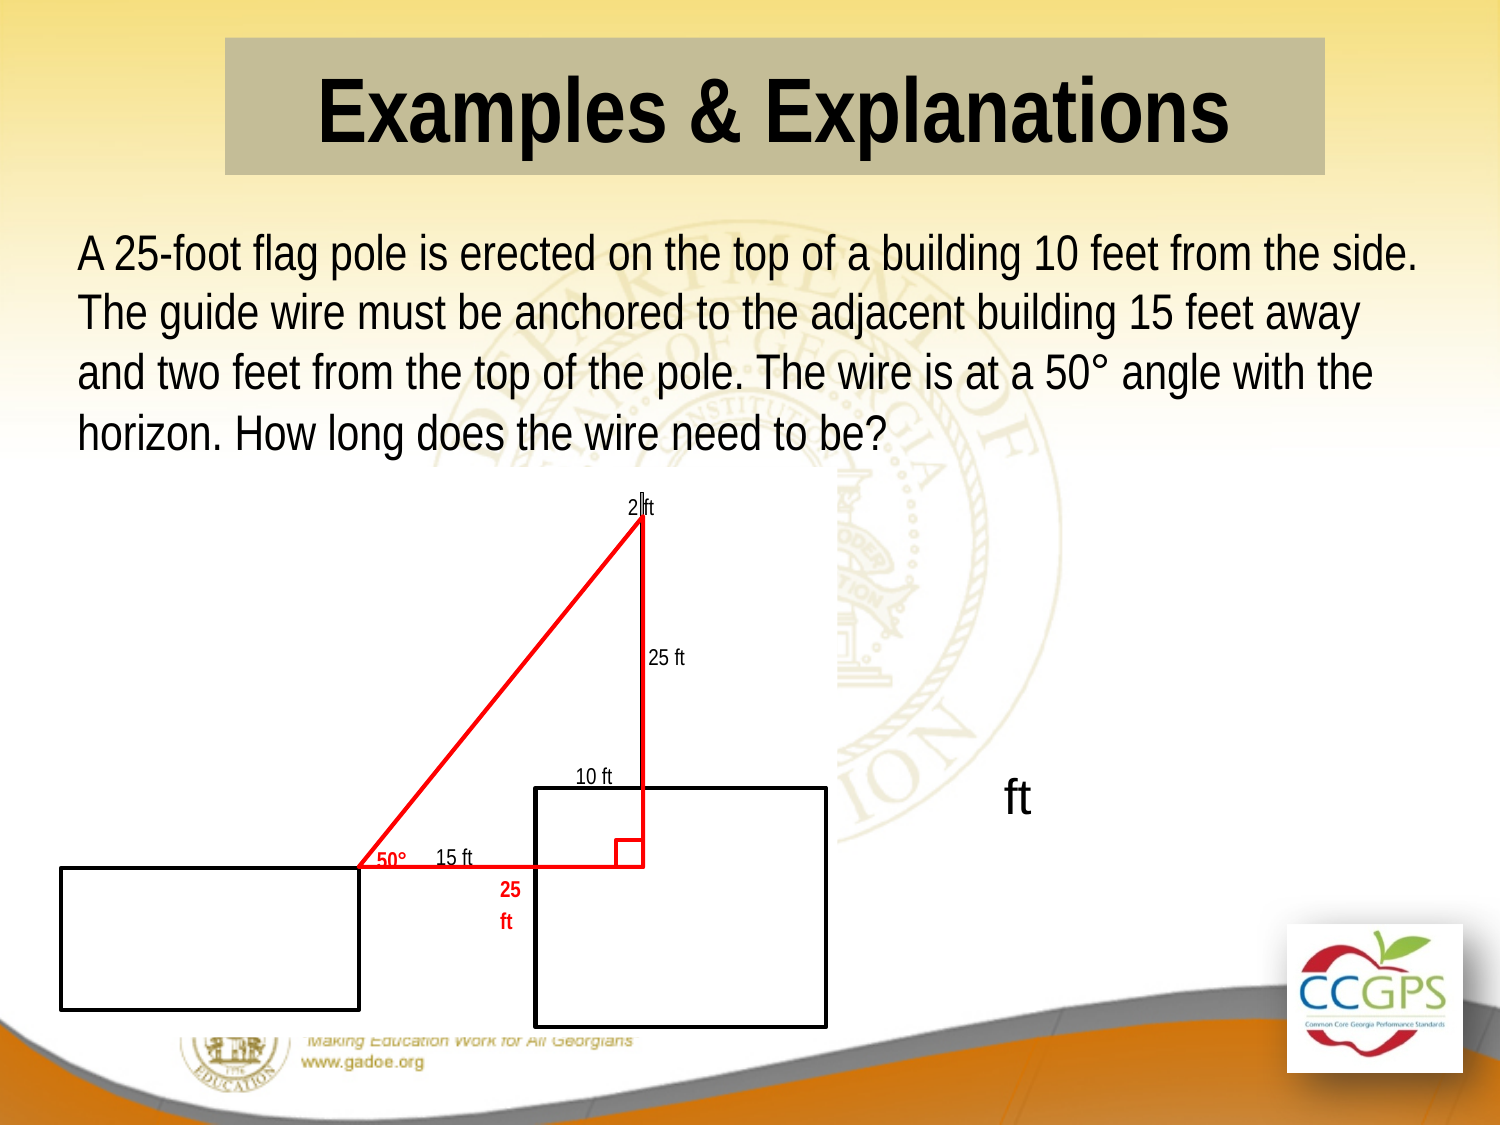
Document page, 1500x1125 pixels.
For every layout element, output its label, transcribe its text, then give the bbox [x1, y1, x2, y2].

picture [0, 0, 1500, 1125]
subtitle A 25-foot flag pole is erected on the top of a building 10 feet from the side. The guide wire must be anchored to the adjacent building 15 feet away and two feet from the top of the pole. The wire is at a 50° angle with the horizon. How long does the wire need to be? [62, 212, 1438, 505]
title Examples & Explanations [224, 37, 1326, 176]
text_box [48, 466, 838, 1038]
